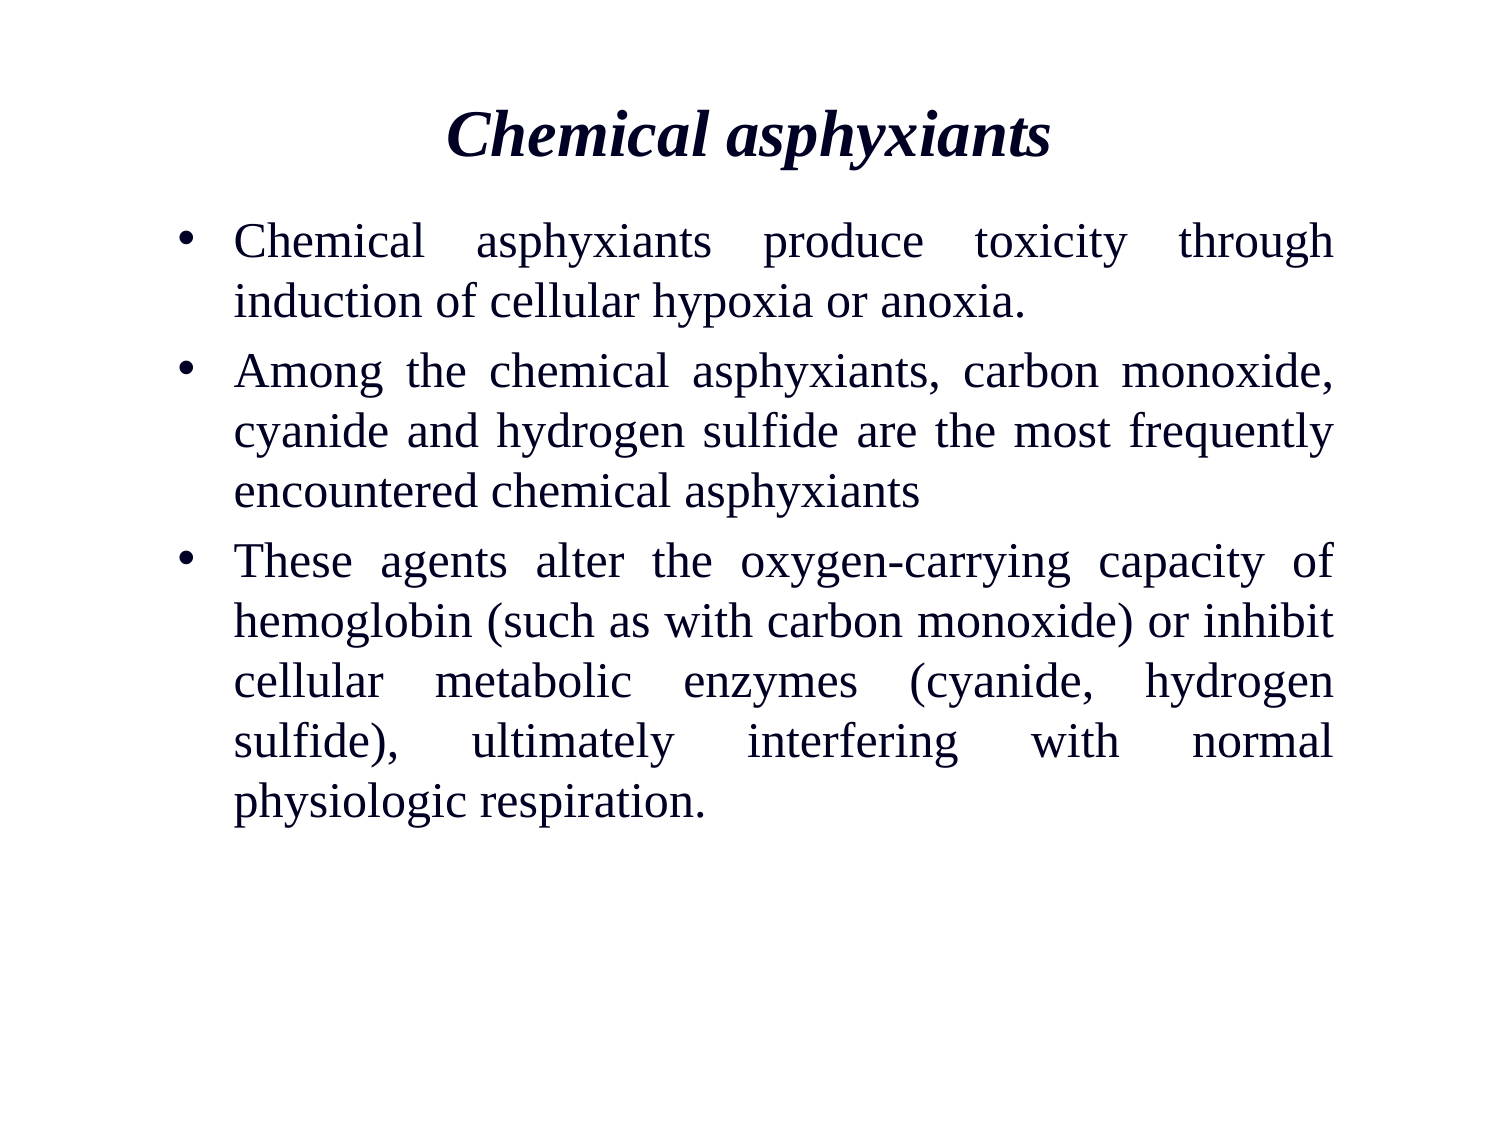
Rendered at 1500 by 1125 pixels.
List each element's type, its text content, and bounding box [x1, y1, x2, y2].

list Chemical asphyxiants produce toxicity through induction of cellular hypoxia or anoxia. Among the chemical asphyxiants, carbon monoxide, cyanide and hydrogen sulfide are the most frequently encountered chemical asphyxiants These agents alter the oxygen-carrying capacity of hemoglobin (such as with carbon monoxide) or inhibit cellular metabolic enzymes (cyanide, hydrogen sulfide), ultimately interfering with normal physiologic respiration. [162, 200, 1350, 988]
title Chemical asphyxiants [75, 47, 1425, 213]
